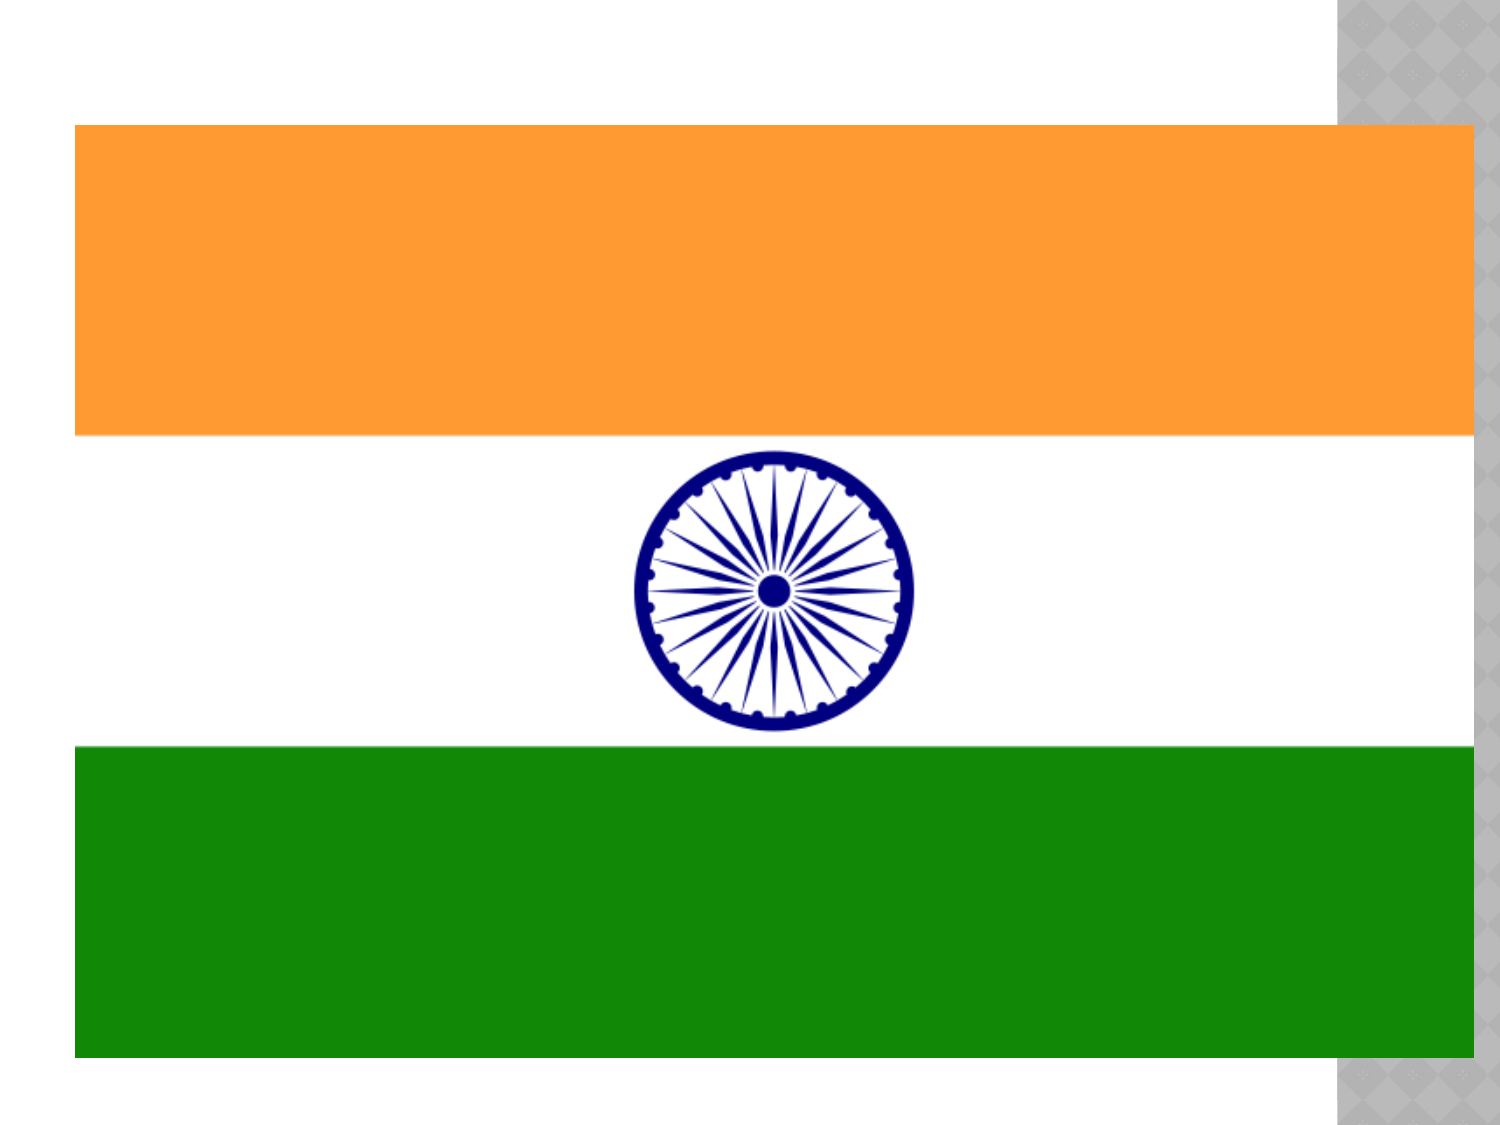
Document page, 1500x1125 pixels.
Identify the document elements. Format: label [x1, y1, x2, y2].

list [74, 124, 1474, 1058]
